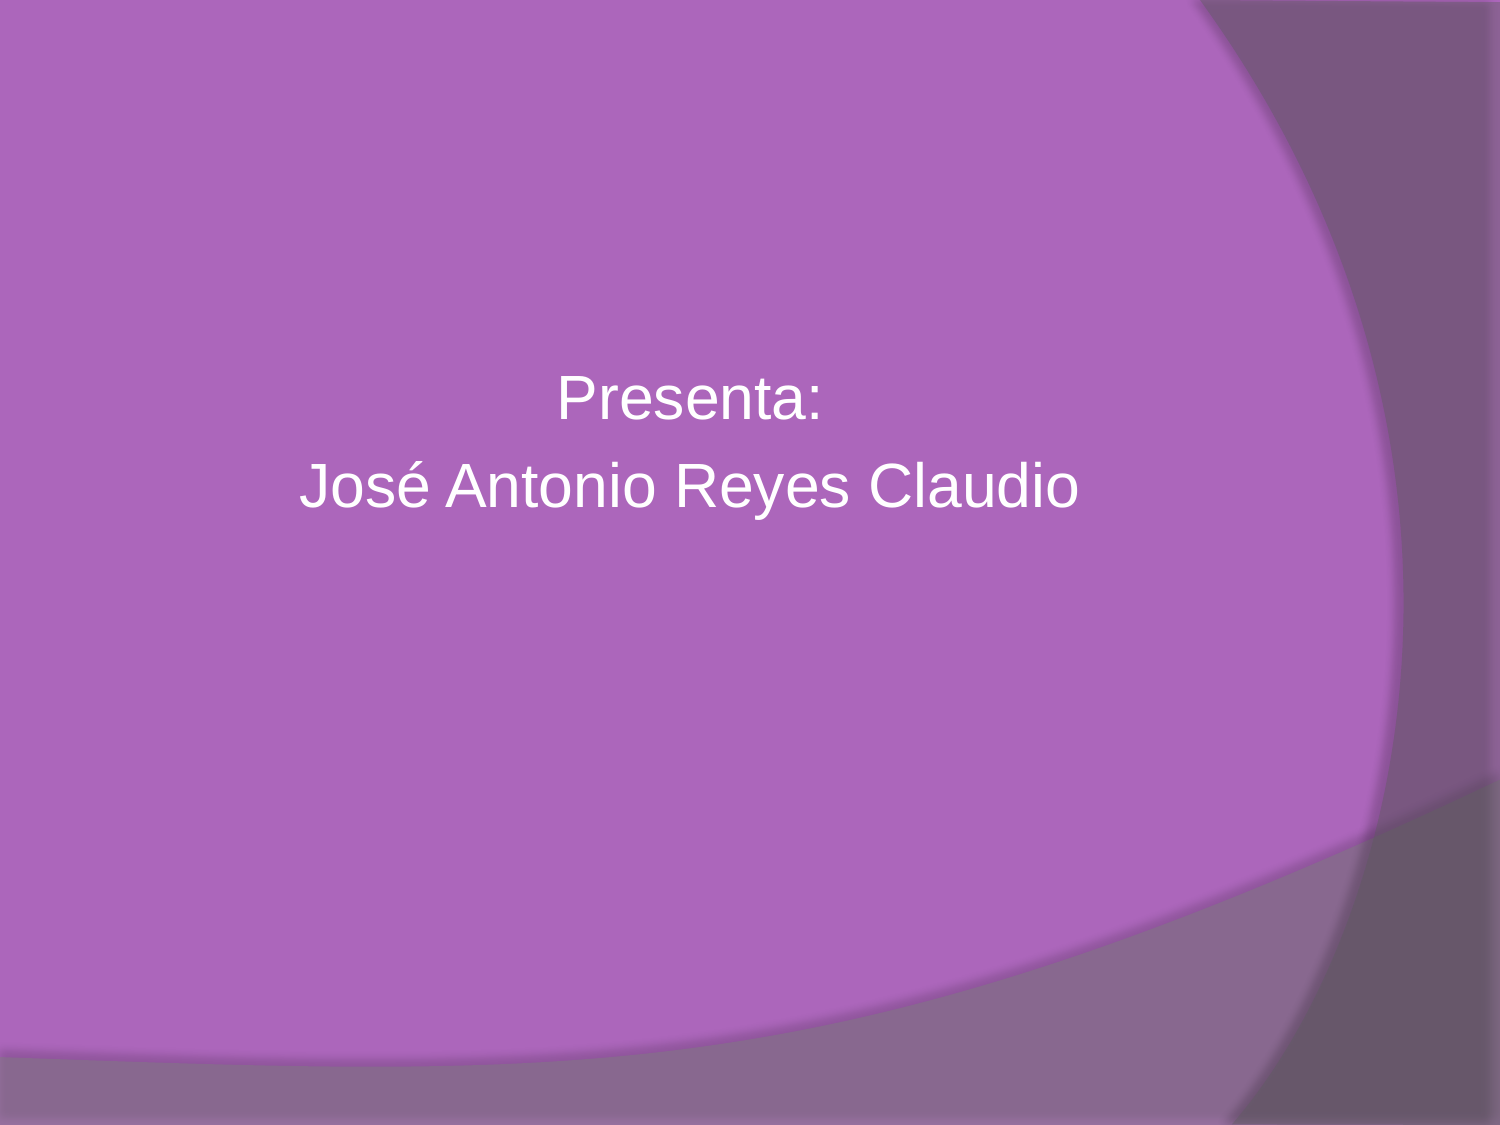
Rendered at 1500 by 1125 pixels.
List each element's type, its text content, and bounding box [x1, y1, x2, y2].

list Presenta: José Antonio Reyes Claudio [75, 262, 1300, 1005]
